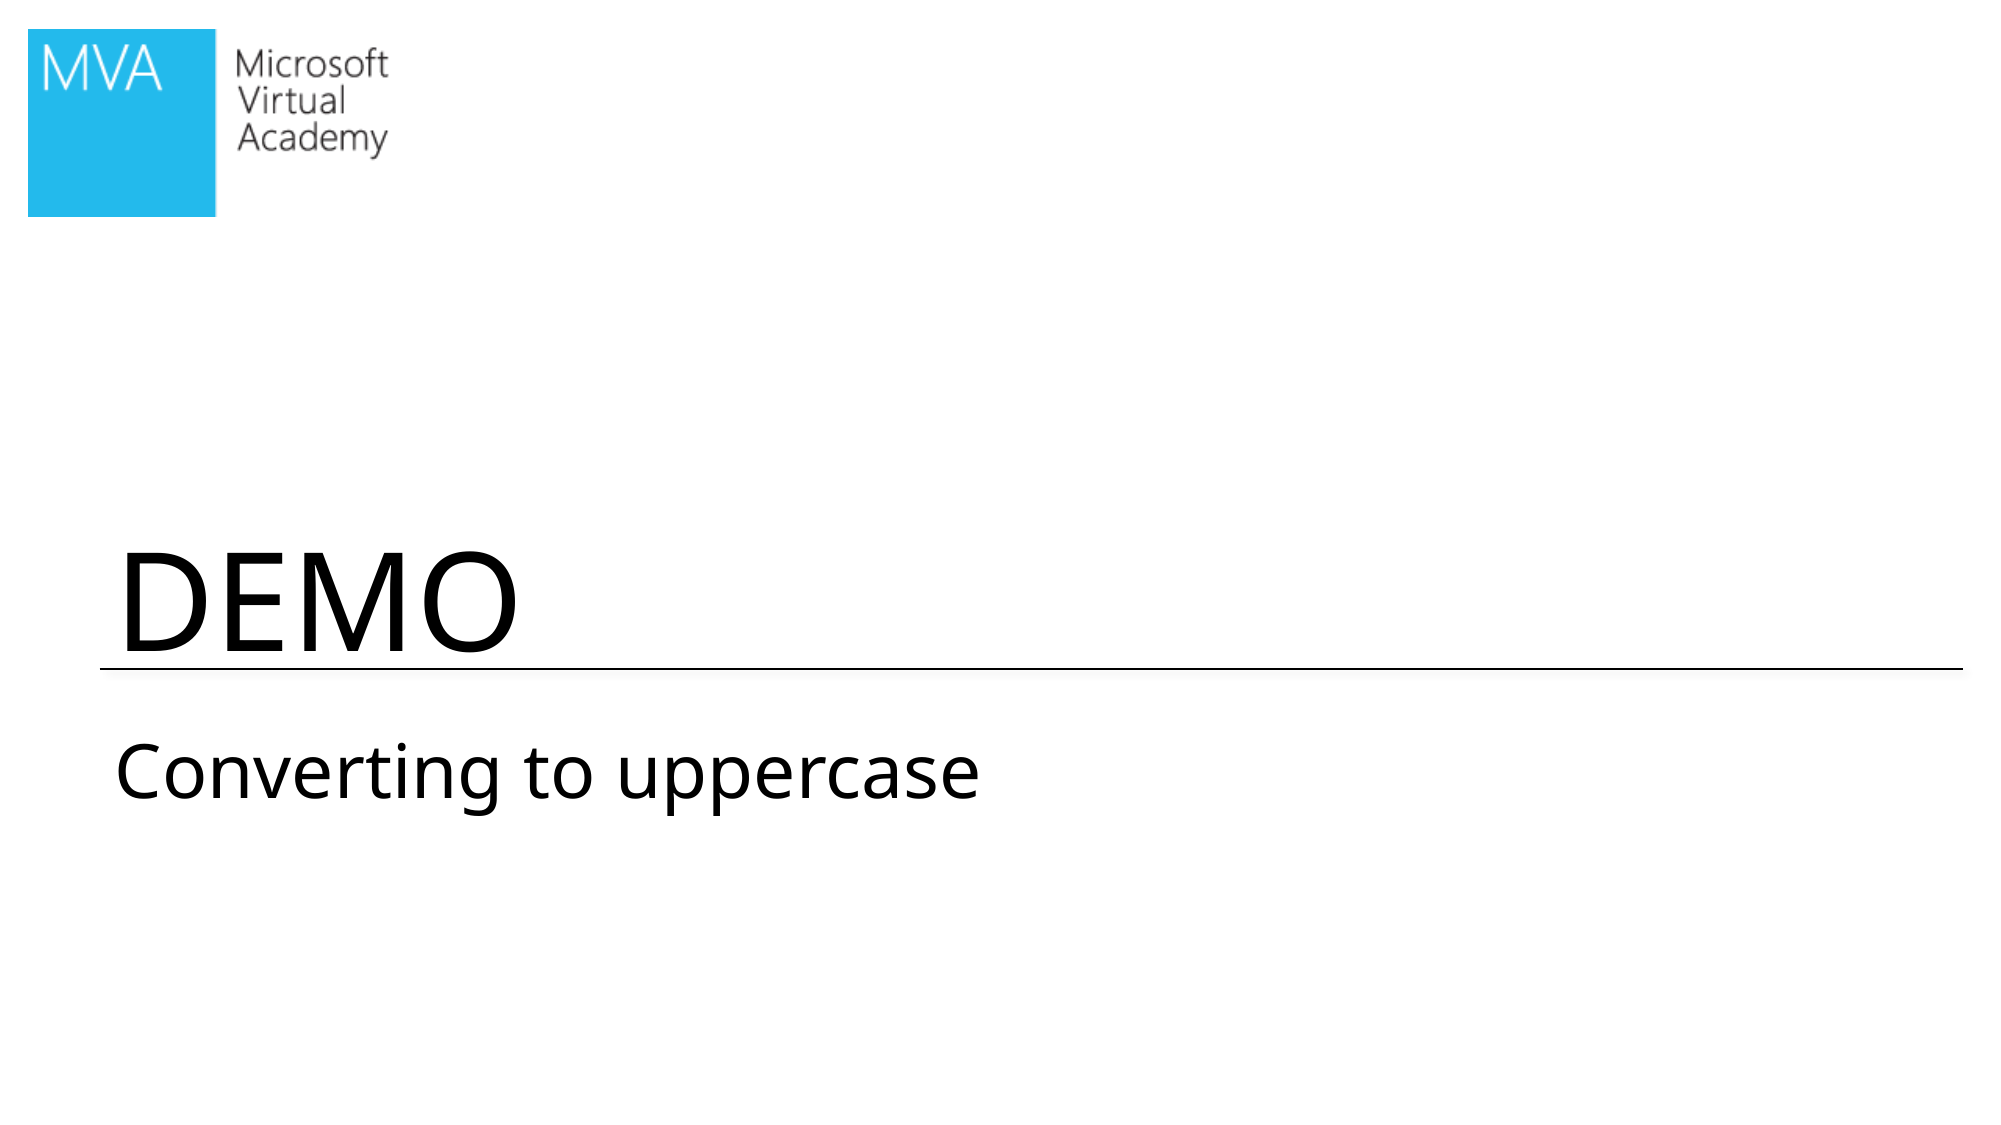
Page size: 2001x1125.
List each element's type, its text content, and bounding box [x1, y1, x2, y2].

picture [28, 29, 497, 217]
title Converting to uppercase [99, 733, 1976, 1009]
